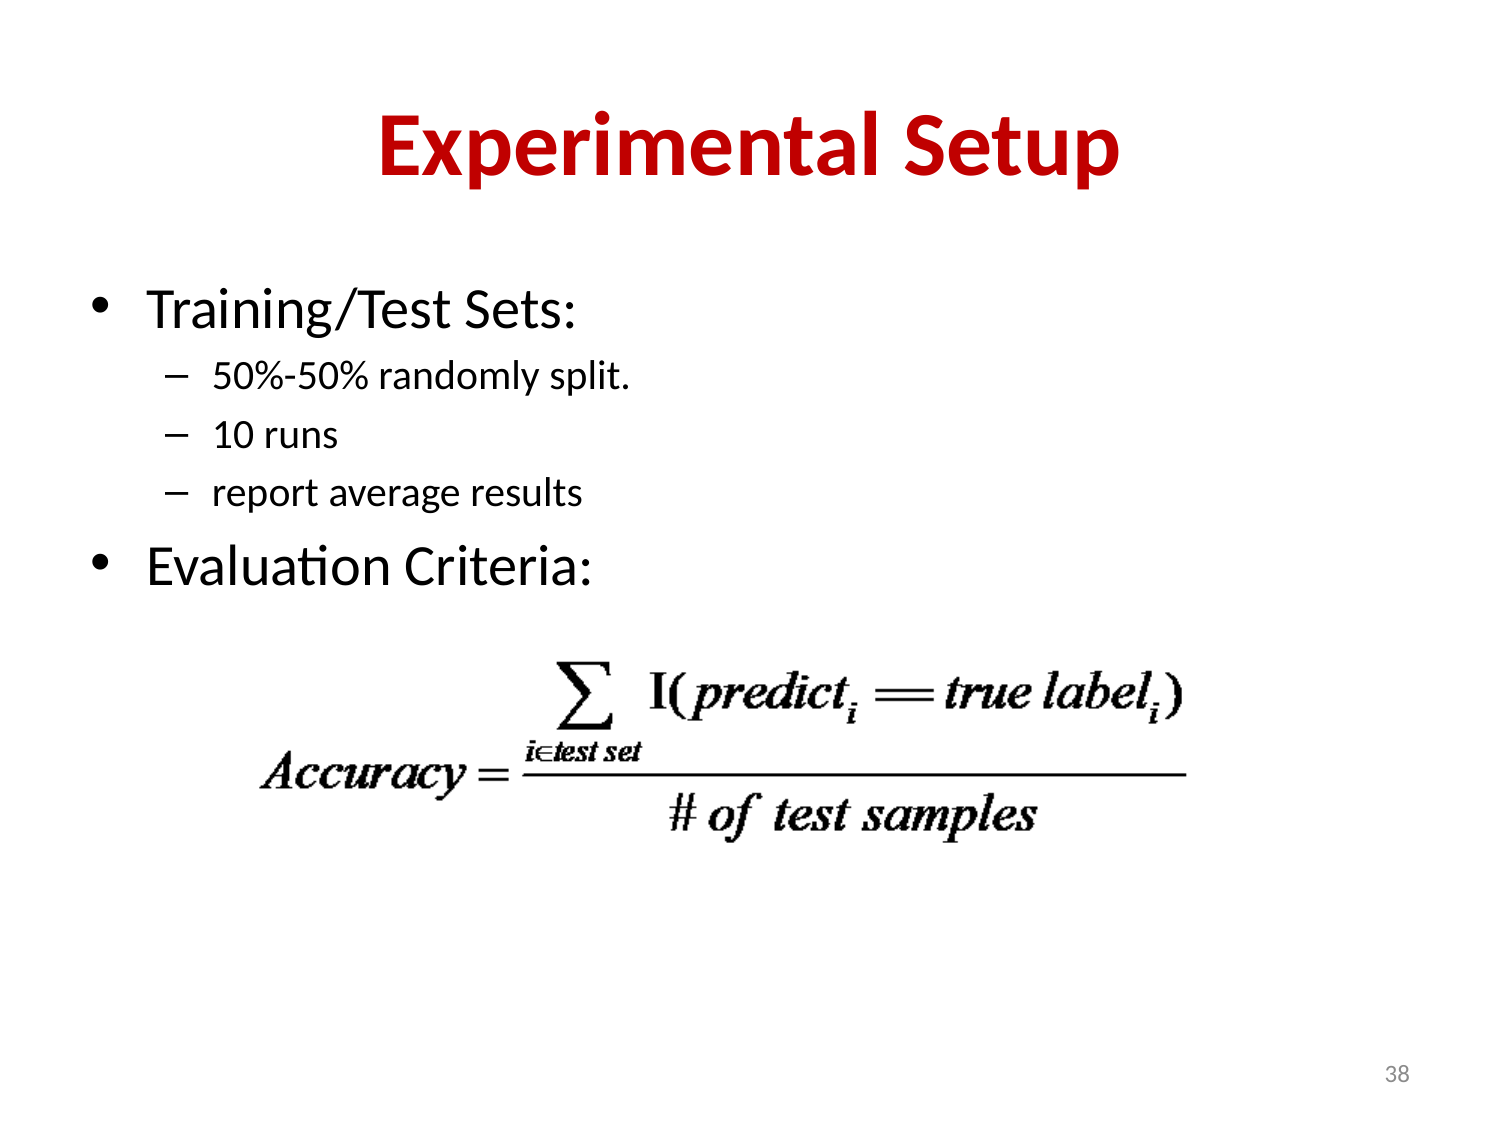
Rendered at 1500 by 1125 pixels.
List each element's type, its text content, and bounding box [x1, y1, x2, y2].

picture [249, 647, 1200, 858]
list Training/Test Sets: 50%-50% randomly split. 10 runs report average results Evaluation Criteria: [75, 262, 1425, 1005]
title Experimental Setup [75, 45, 1425, 233]
slide_number 38 [1074, 1042, 1425, 1103]
